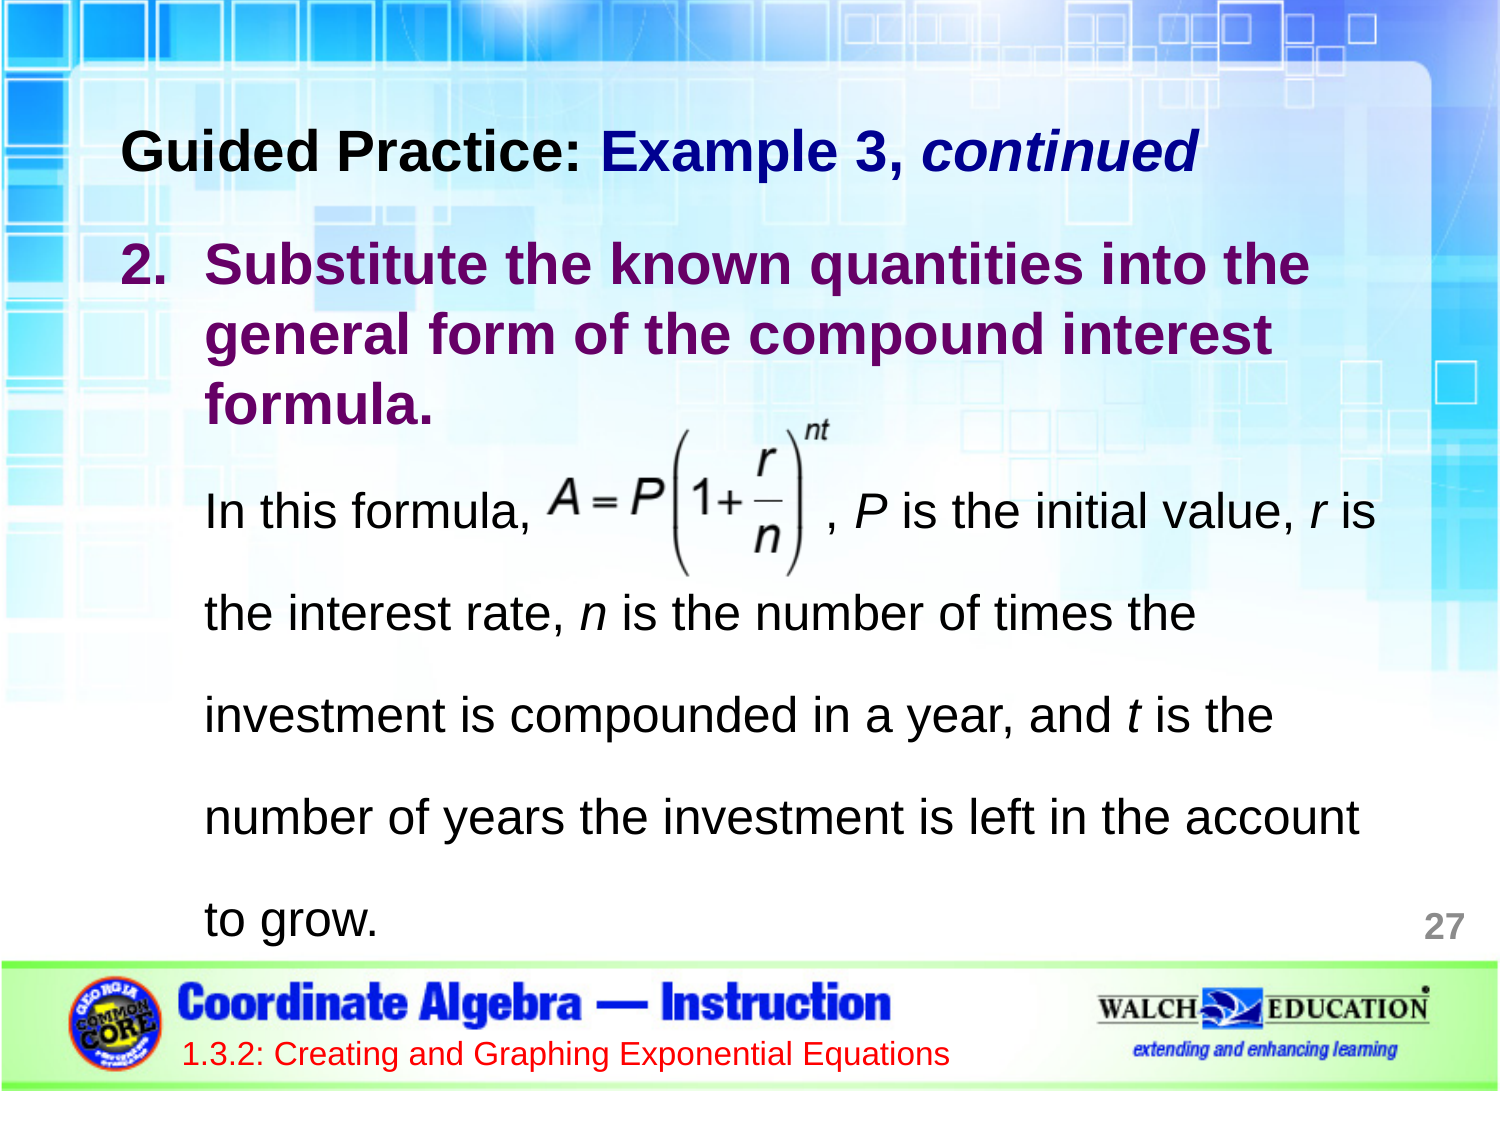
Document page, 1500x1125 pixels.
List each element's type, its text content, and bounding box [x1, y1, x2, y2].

picture [1, 0, 1500, 1091]
subtitle Guided Practice: Example 3, continued Substitute the known quantities into the general form of the compound interest formula. In this formula, , P is the initial value, r is the interest rate, n is the number of times the investment is compounded in a year, and t is the number of years the investment is left in the account to grow. [105, 105, 1419, 925]
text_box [543, 407, 832, 578]
slide_number 27 [1361, 901, 1481, 949]
list 1.3.2: Creating and Graphing Exponential Equations [166, 1024, 1074, 1069]
